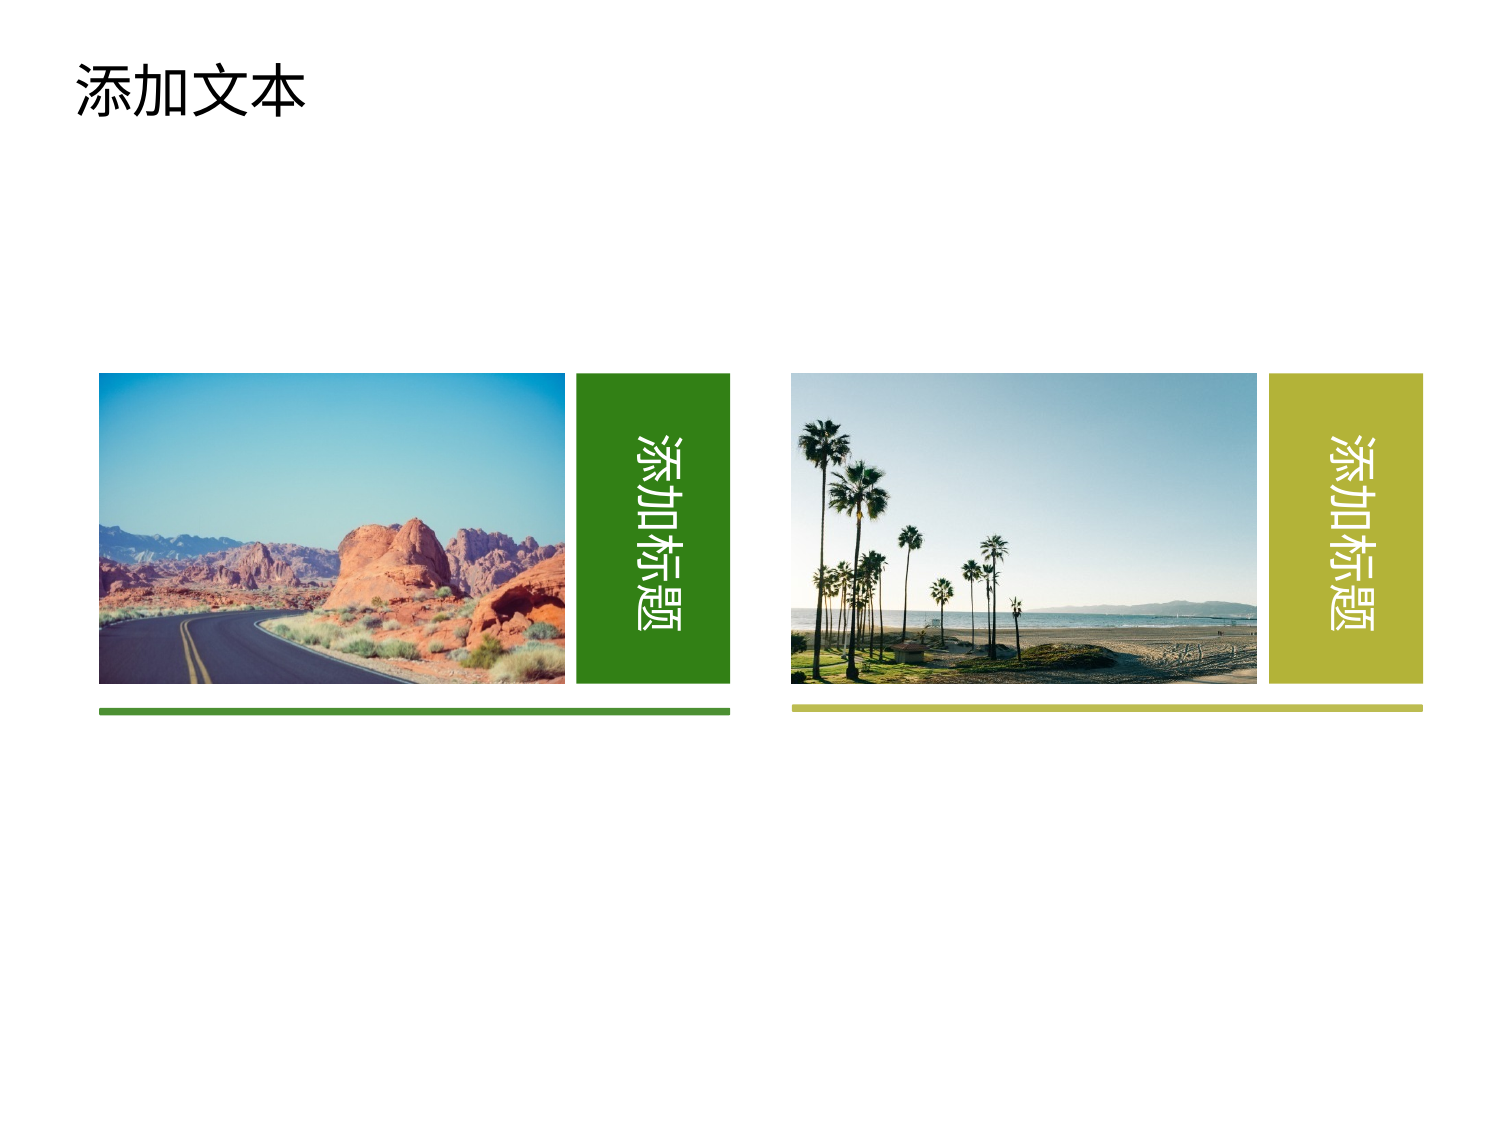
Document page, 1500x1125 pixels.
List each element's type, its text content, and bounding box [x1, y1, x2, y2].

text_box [791, 373, 1424, 713]
text_box 添加文本 [60, 46, 323, 132]
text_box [98, 373, 731, 716]
